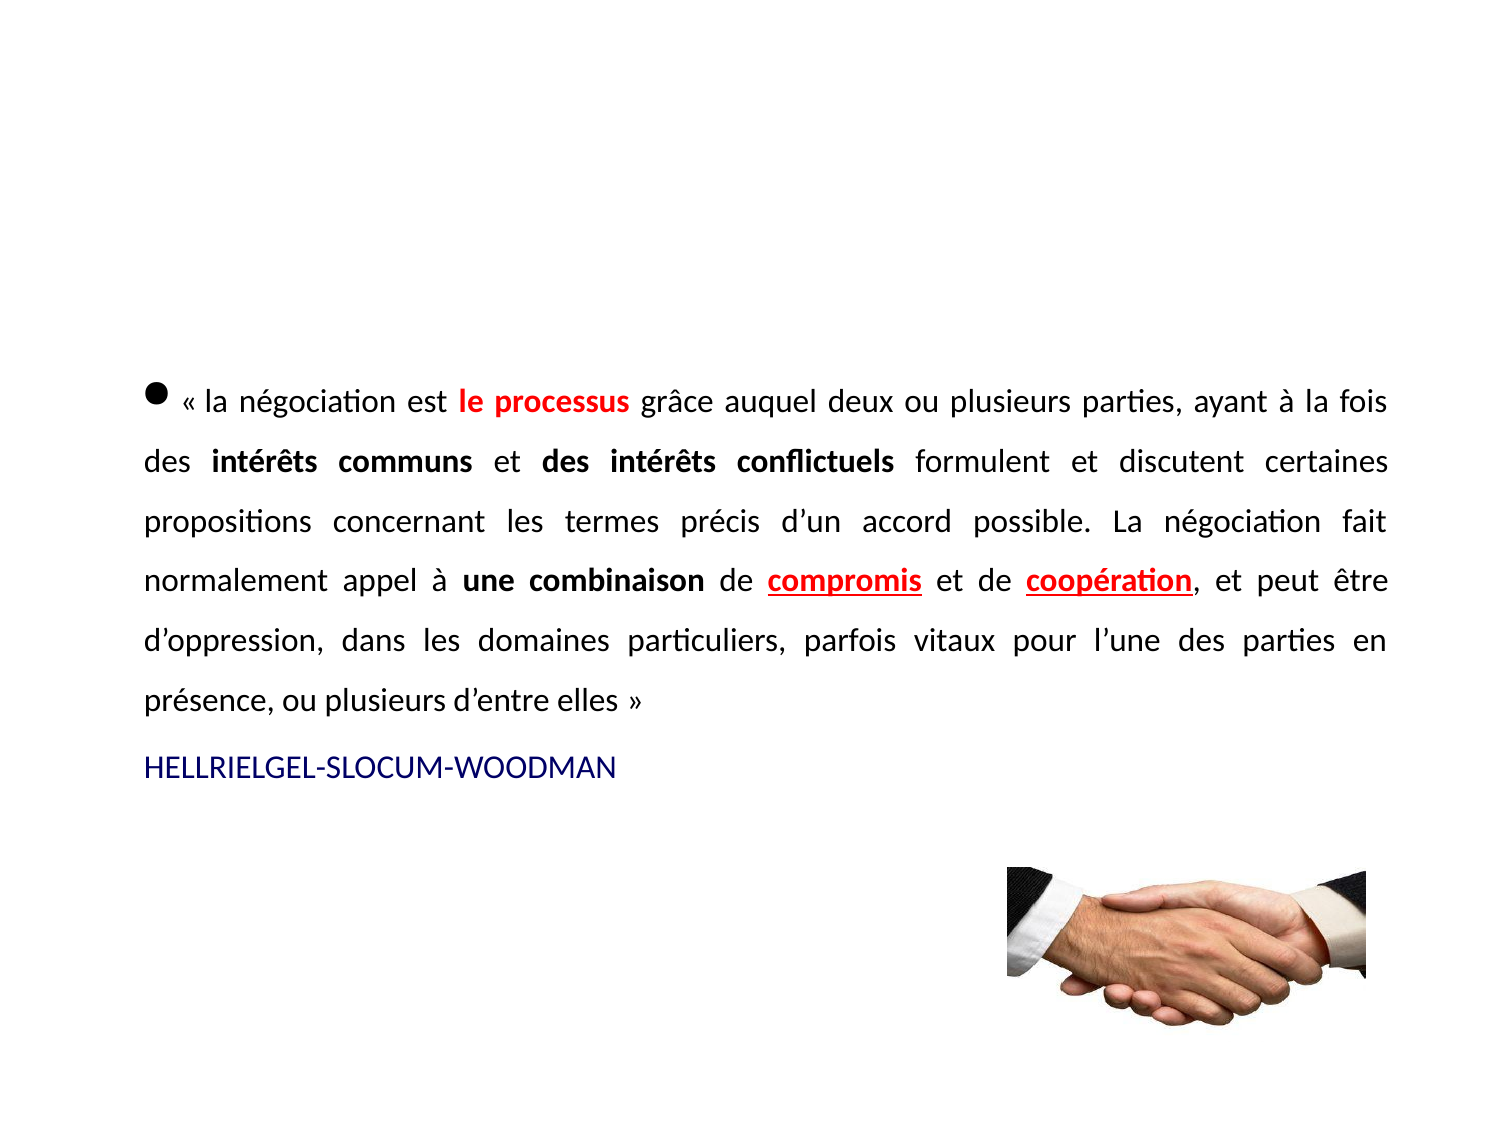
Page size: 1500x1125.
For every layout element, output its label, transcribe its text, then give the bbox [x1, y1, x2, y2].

picture [1007, 866, 1366, 1042]
list « la négociation est le processus grâce auquel deux ou plusieurs parties, ayant à la fois des intérêts communs et des intérêts conflictuels formulent et discutent certaines propositions concernant les termes précis d’un accord possible. La négociation fait normalement appel à une combinaison de compromis et de coopération, et peut être d’oppression, dans les domaines particuliers, parfois vitaux pour l’une des parties en présence, ou plusieurs d’entre elles » HELLRIELGEL-SLOCUM-WOODMAN [128, 351, 1404, 1061]
